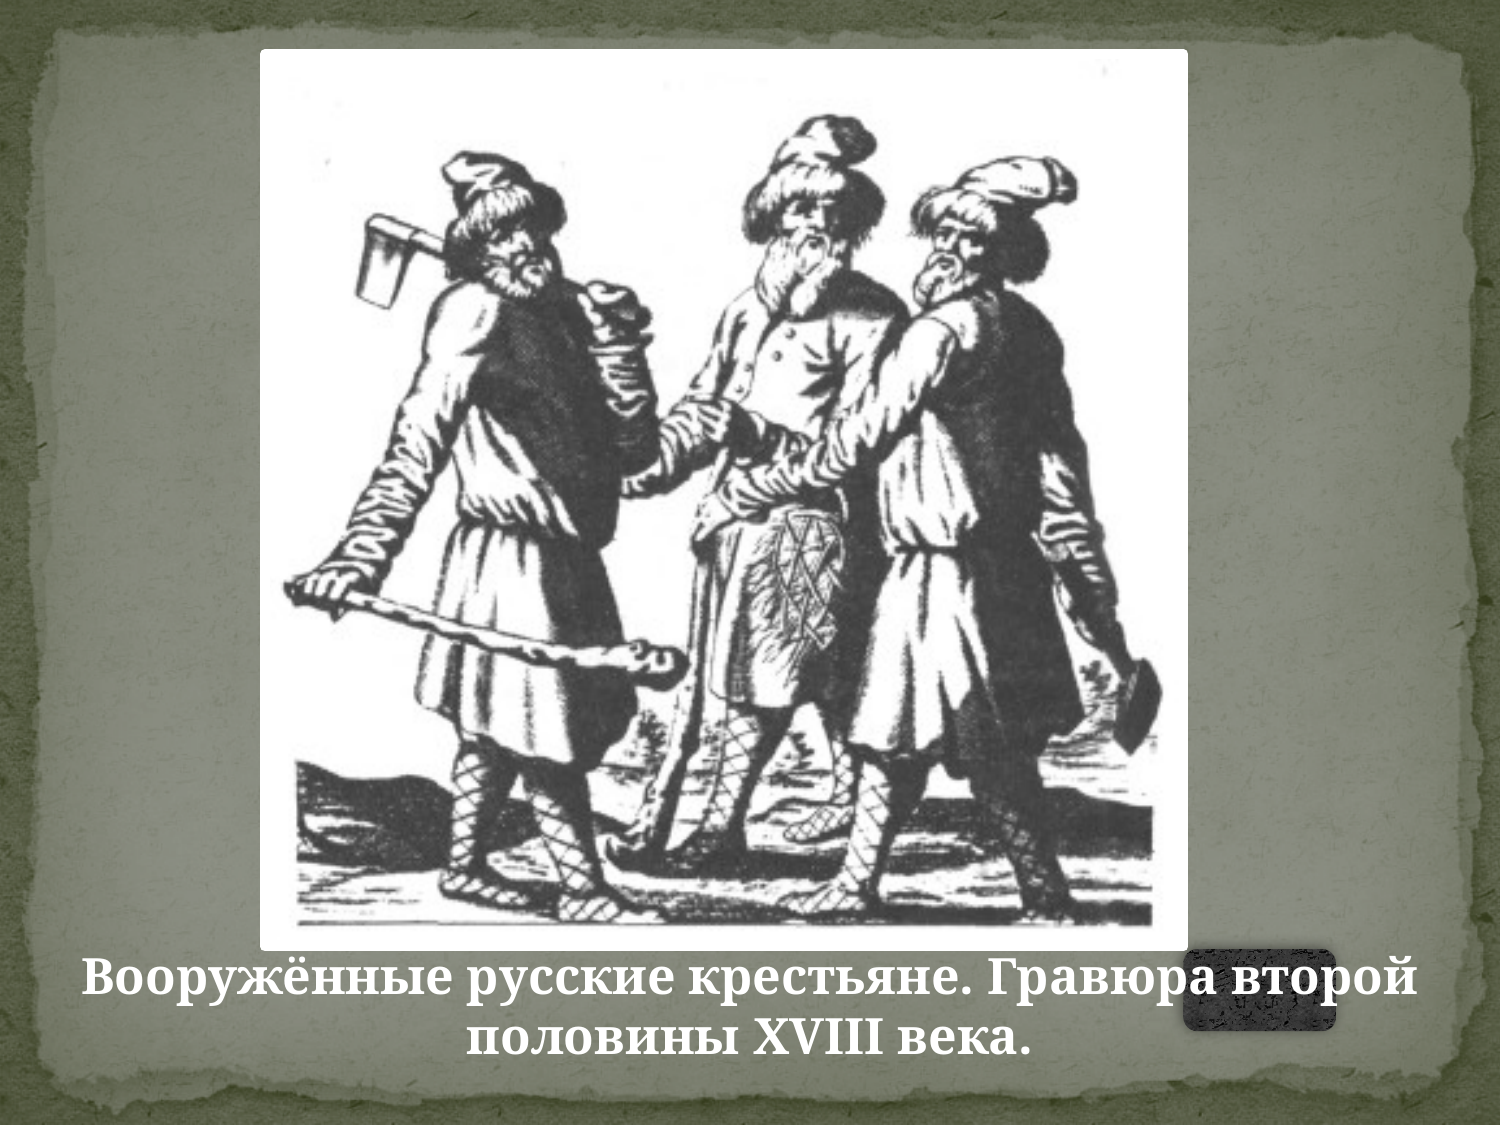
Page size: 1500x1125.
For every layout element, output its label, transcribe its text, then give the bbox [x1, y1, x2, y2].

text_box Вооружённые русские крестьяне. Гравюра второй половины XVIII века. [0, 937, 1500, 1073]
picture [270, 59, 1179, 941]
